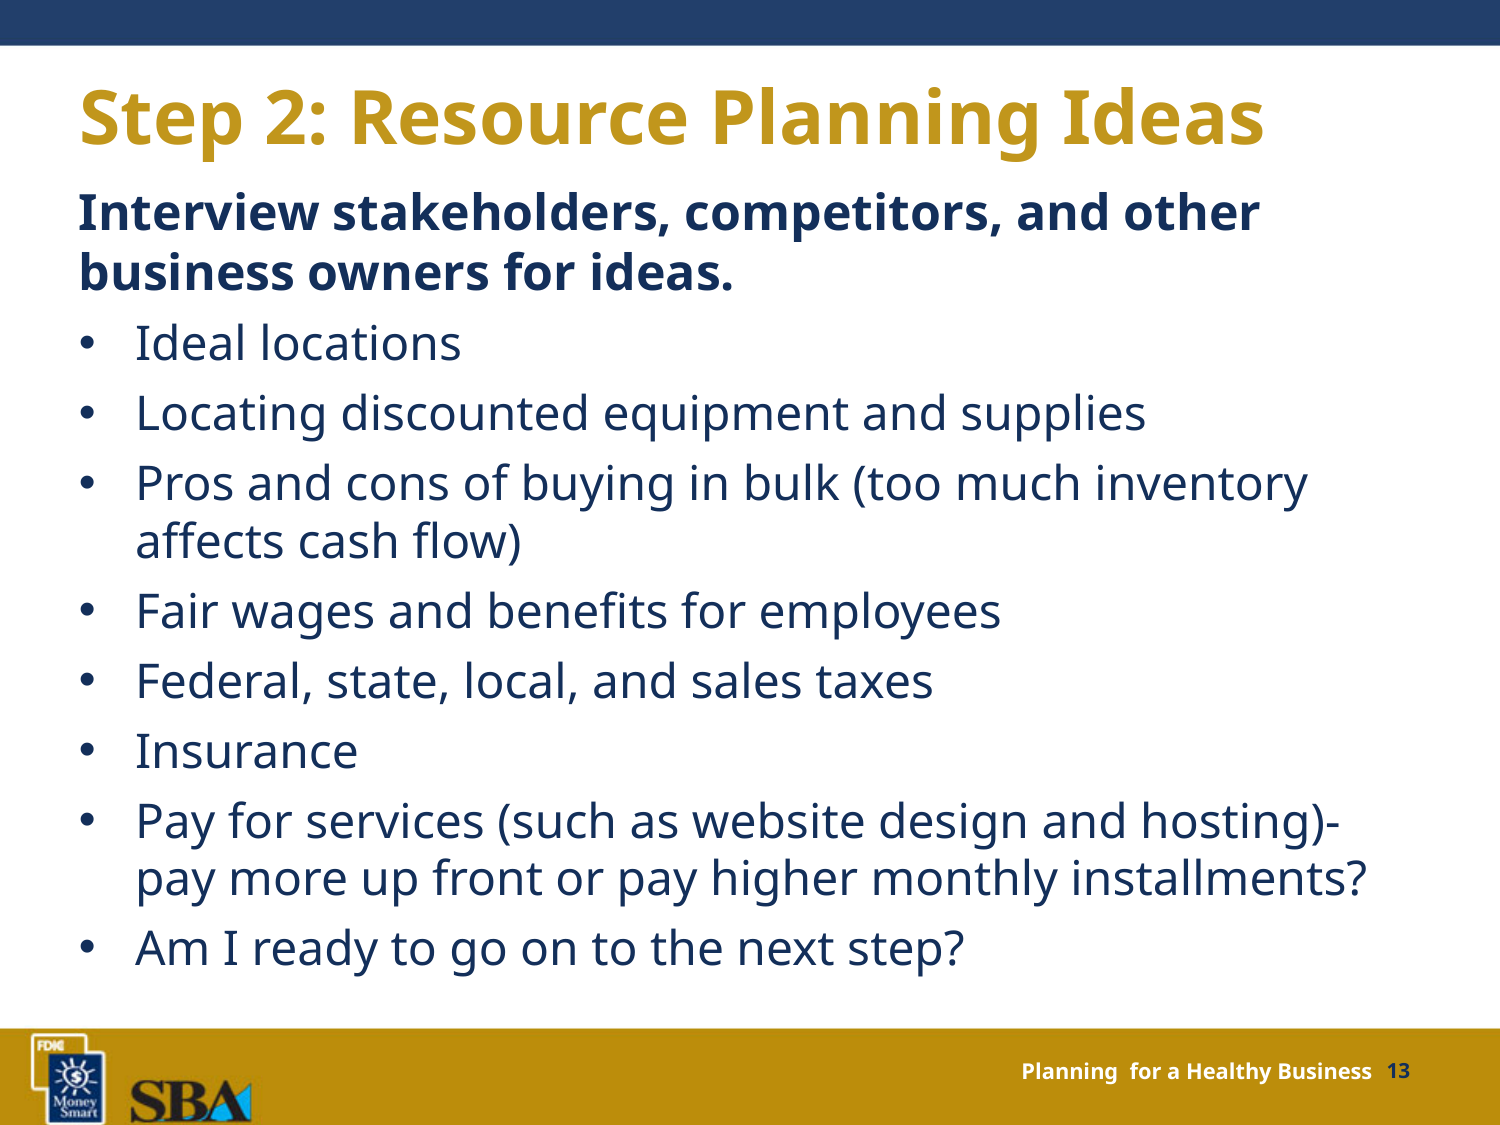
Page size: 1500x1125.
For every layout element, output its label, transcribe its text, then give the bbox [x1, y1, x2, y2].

title Step 2: Resource Planning Ideas [64, 62, 1415, 163]
list Interview stakeholders, competitors, and other business owners for ideas. Ideal locations Locating discounted equipment and supplies Pros and cons of buying in bulk (too much inventory affects cash flow) Fair wages and benefits for employees Federal, state, local, and sales taxes Insurance Pay for services (such as website design and hosting)- pay more up front or pay higher monthly installments? Am I ready to go on to the next step? [63, 172, 1434, 1009]
picture [0, 0, 1500, 1125]
